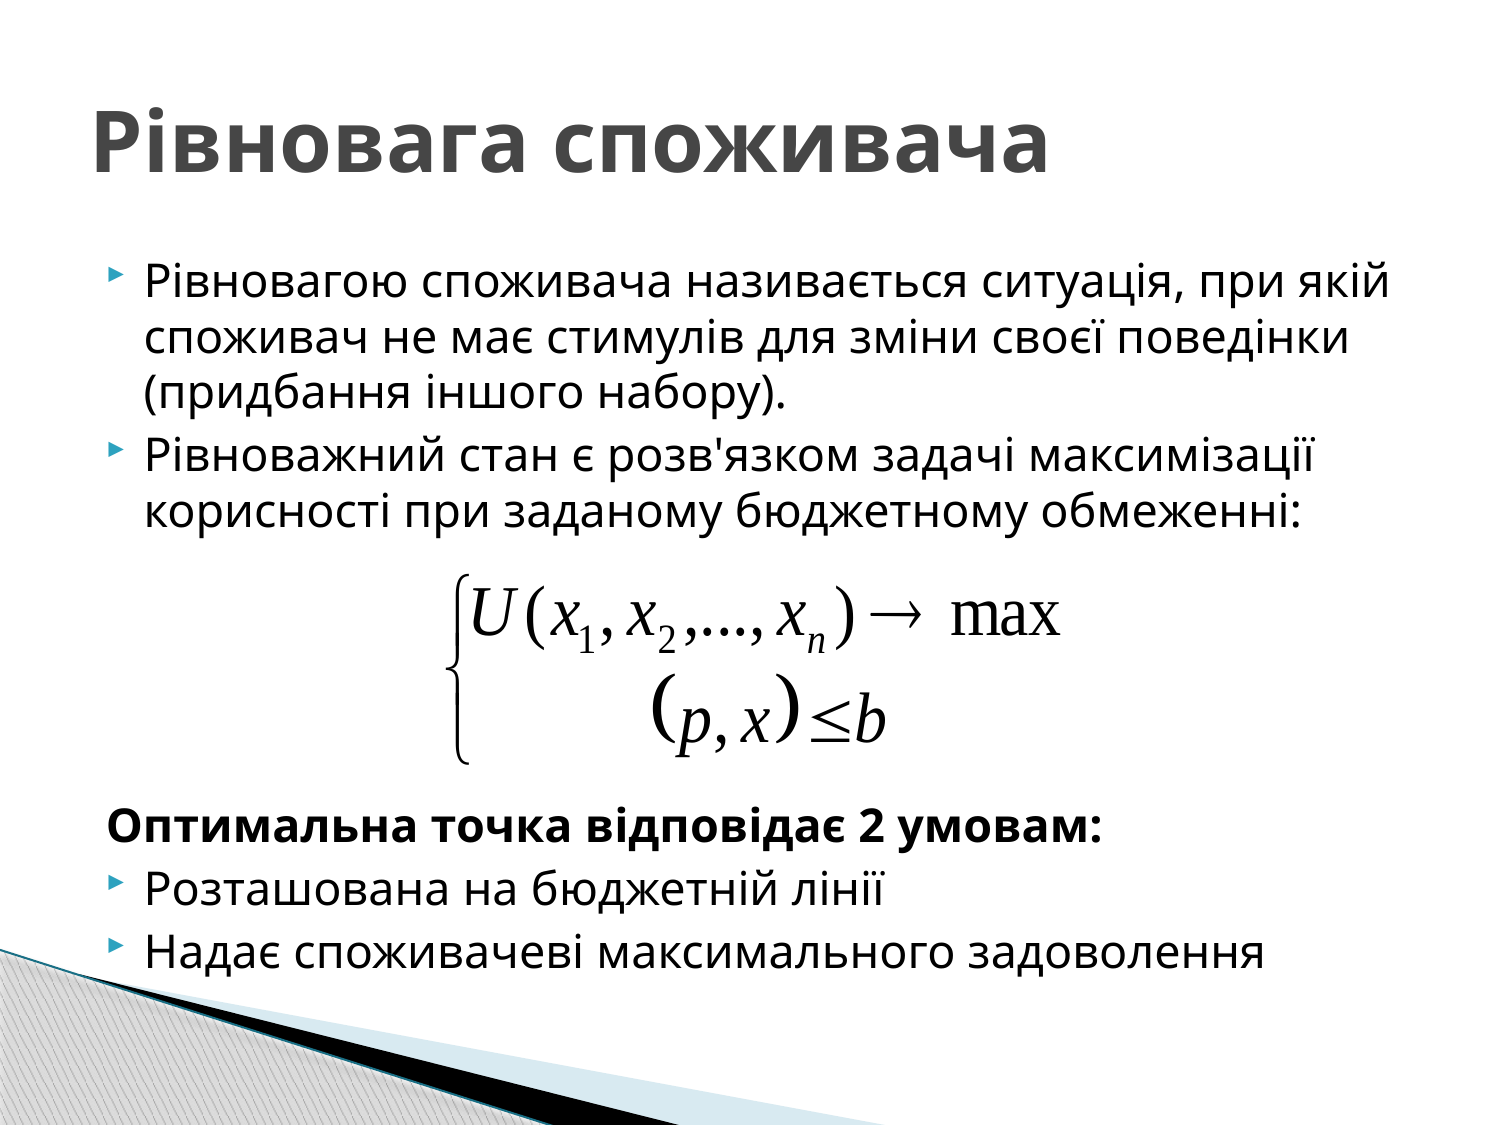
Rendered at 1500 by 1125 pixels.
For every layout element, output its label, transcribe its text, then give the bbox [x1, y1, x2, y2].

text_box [430, 562, 1076, 778]
list Рівновагою споживача називається ситуація, при якій споживач не має стимулів для зміни своєї поведінки (придбання іншого набору). Рівноважний стан є розв'язком задачі максимізації корисності при заданому бюджетному обмеженні: Оптимальна точка відповідає 2 умовам: Розташована на бюджетній лінії Надає споживачеві максимального задоволення [75, 243, 1425, 986]
title Рівновага споживача [75, 45, 1425, 233]
